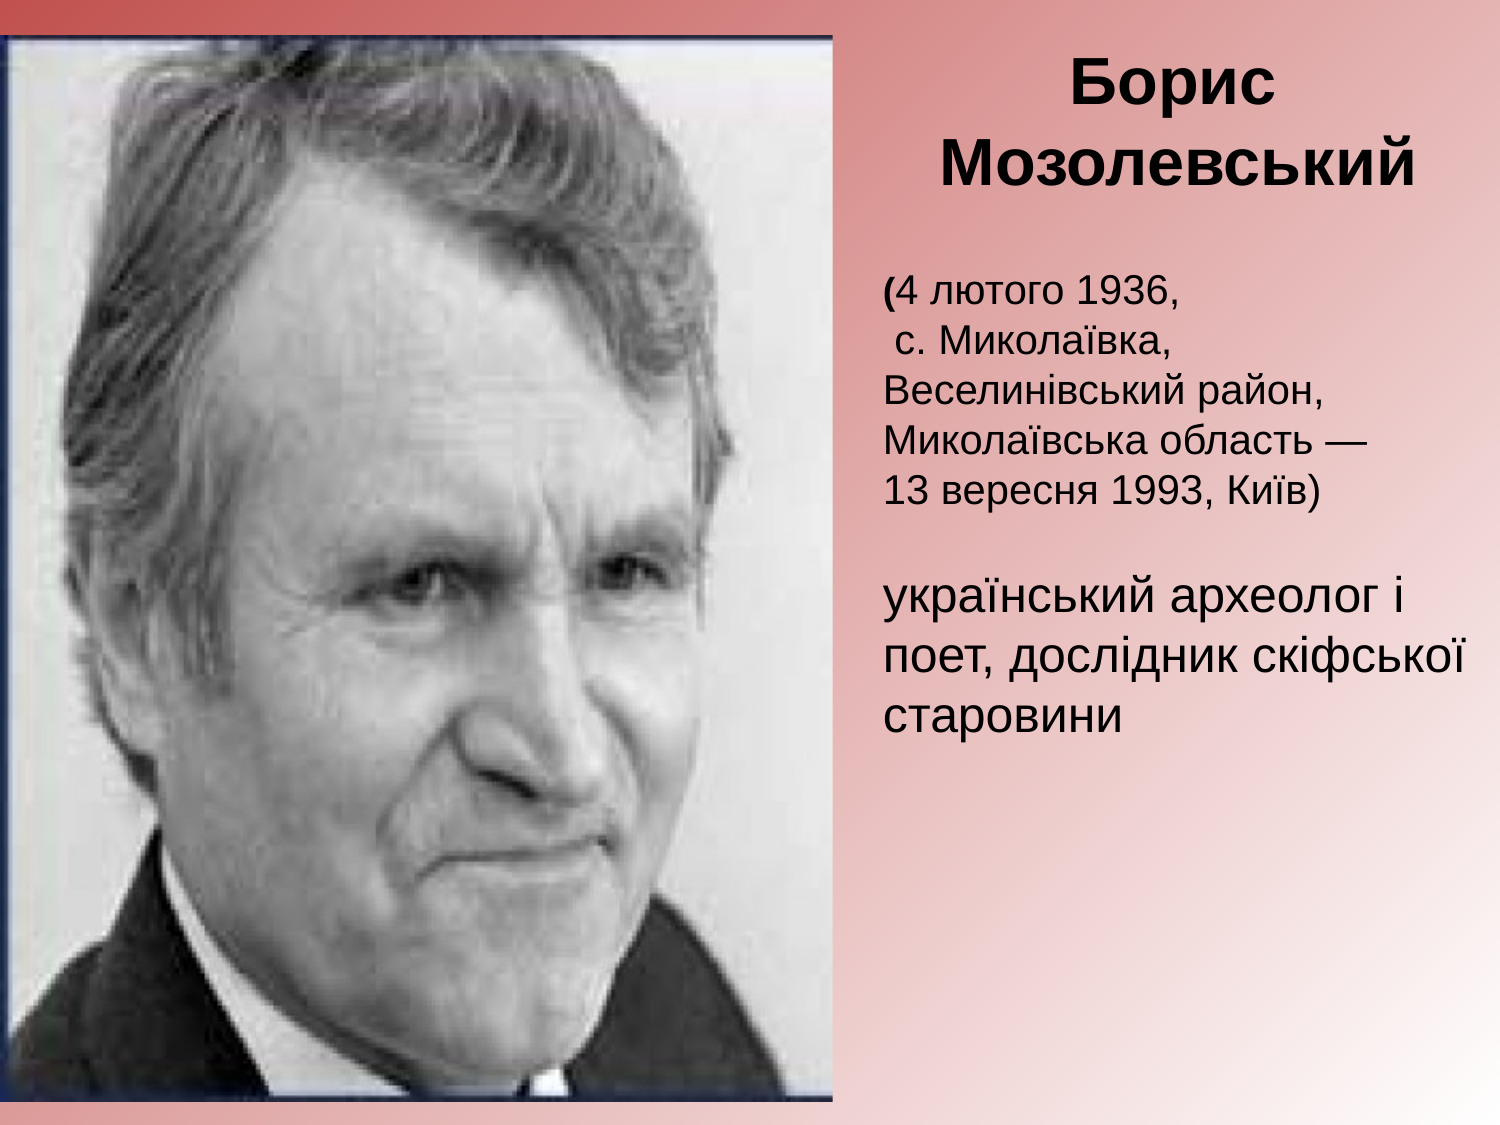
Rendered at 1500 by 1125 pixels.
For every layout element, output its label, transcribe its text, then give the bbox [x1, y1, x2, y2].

picture [0, 34, 833, 1102]
text_box (4 лютого 1936, с. Миколаївка, Веселинівський район, Миколаївська область — 13 вересня 1993, Київ) український археолог і поет, дослідник скіфської старовини [868, 255, 1500, 751]
text_box Борис Мозолевський [906, 30, 1433, 206]
